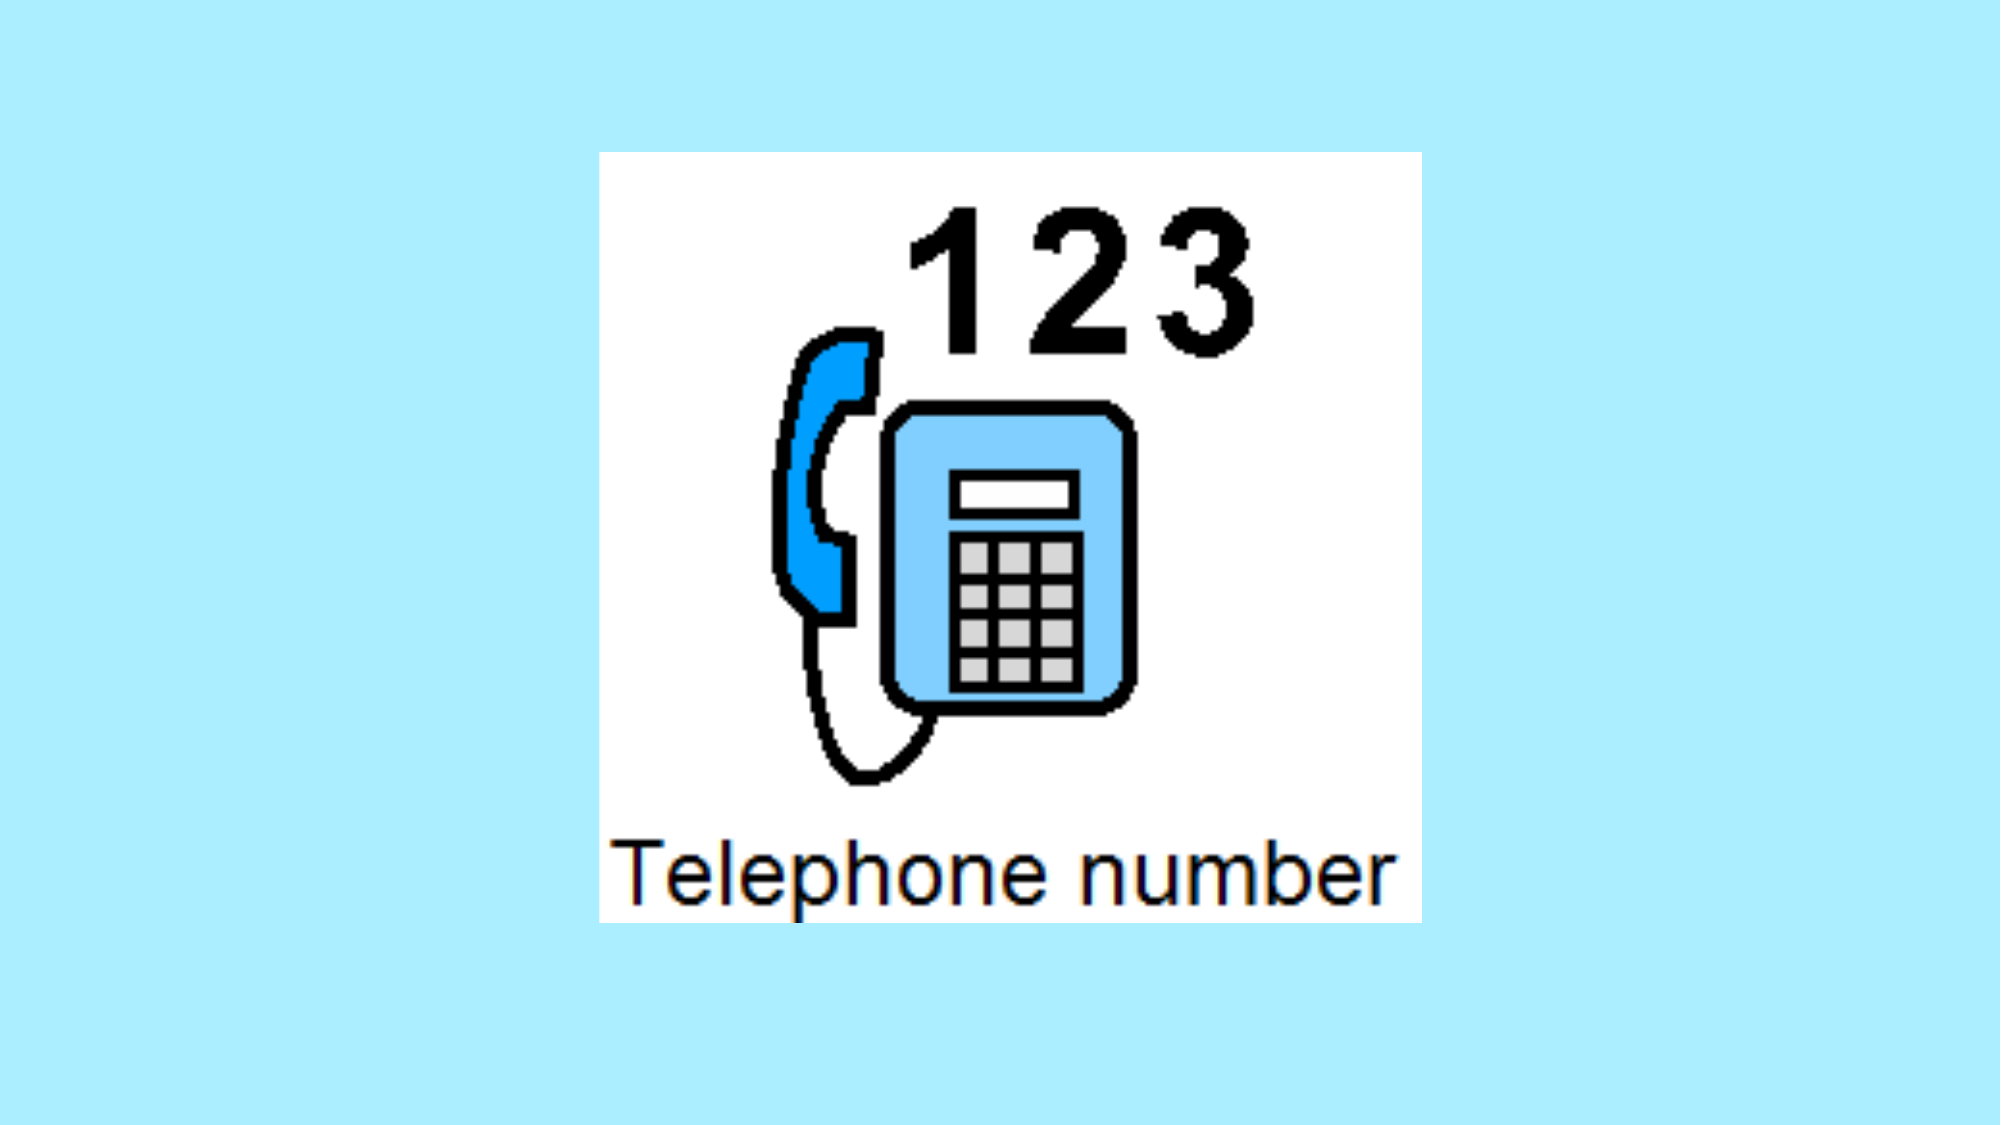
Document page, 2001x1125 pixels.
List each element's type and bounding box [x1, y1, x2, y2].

picture [599, 151, 1422, 923]
